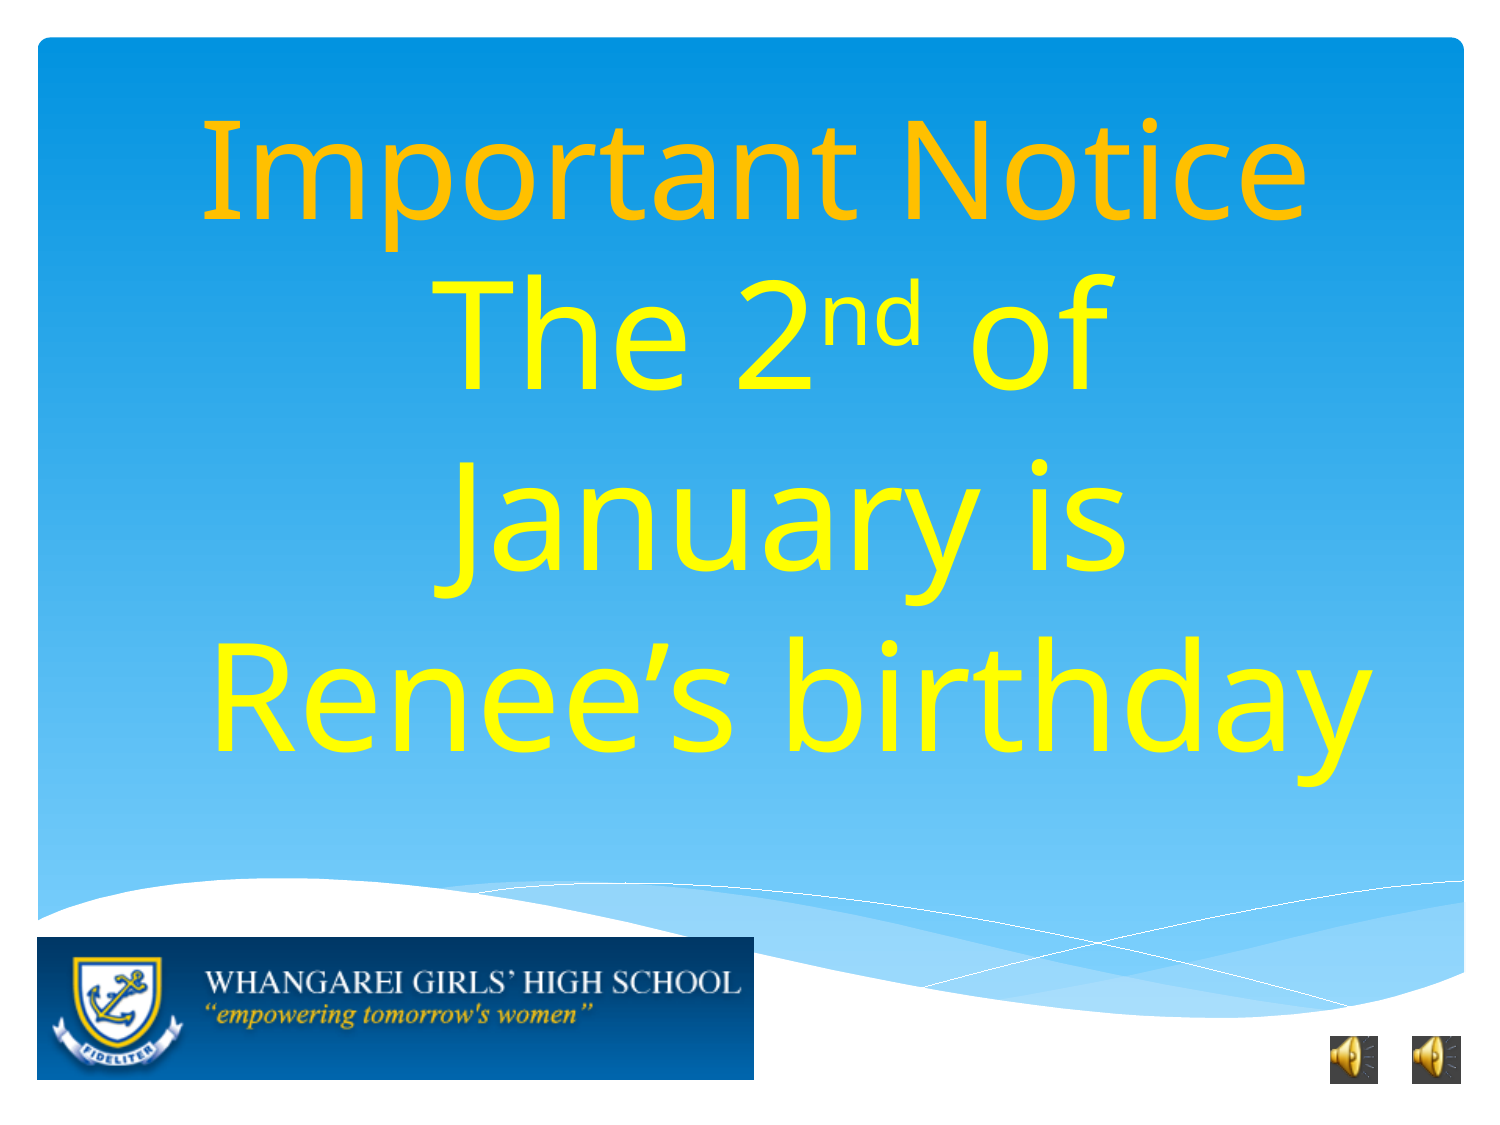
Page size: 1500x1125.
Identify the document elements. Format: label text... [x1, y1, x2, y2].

text_box The 2nd of January is Renee’s birthday [149, 231, 1391, 963]
picture [37, 937, 754, 1080]
picture [1411, 1034, 1462, 1086]
text_box Important Notice [149, 37, 1362, 255]
picture [1328, 1034, 1380, 1086]
